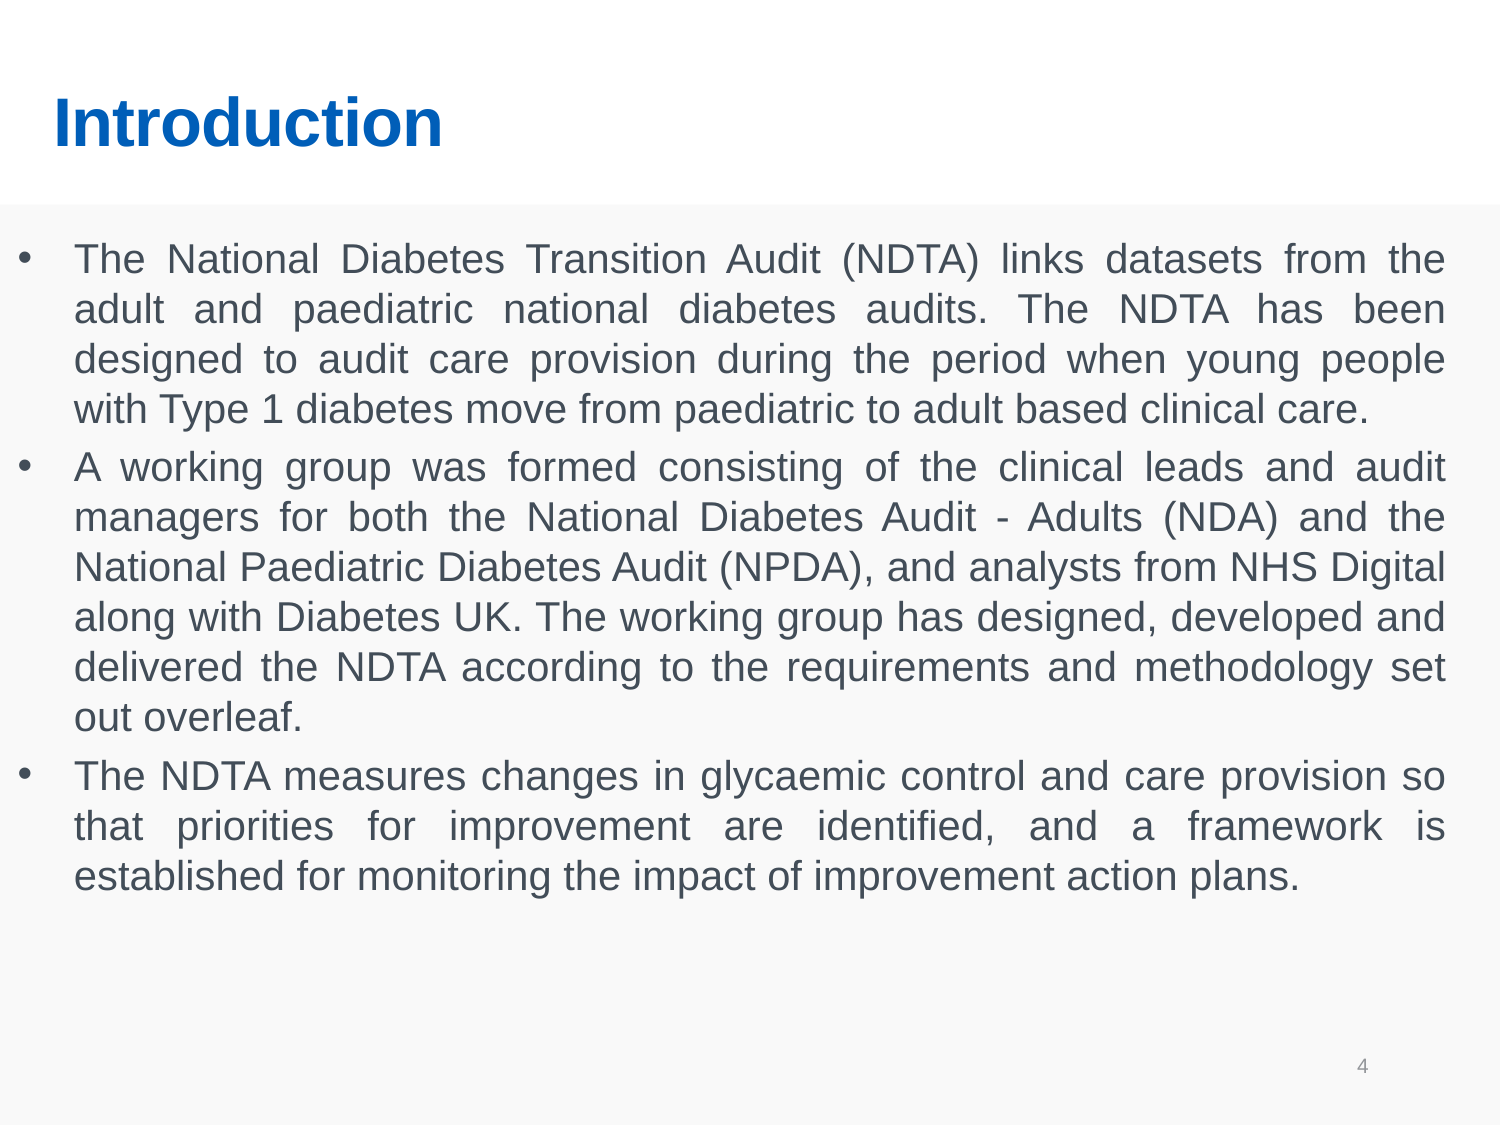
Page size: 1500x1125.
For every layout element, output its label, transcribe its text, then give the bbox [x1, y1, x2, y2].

slide_number 4 [1033, 1035, 1384, 1095]
title Introduction [53, 78, 1306, 194]
list The National Diabetes Transition Audit (NDTA) links datasets from the adult and paediatric national diabetes audits. The NDTA has been designed to audit care provision during the period when young people with Type 1 diabetes move from paediatric to adult based clinical care. A working group was formed consisting of the clinical leads and audit managers for both the National Diabetes Audit - Adults (NDA) and the National Paediatric Diabetes Audit (NPDA), and analysts from NHS Digital along with Diabetes UK. The working group has designed, developed and delivered the NDTA according to the requirements and methodology set out overleaf. The NDTA measures changes in glycaemic control and care provision so that priorities for improvement are identified, and a framework is established for monitoring the impact of improvement action plans. [17, 231, 1447, 1071]
